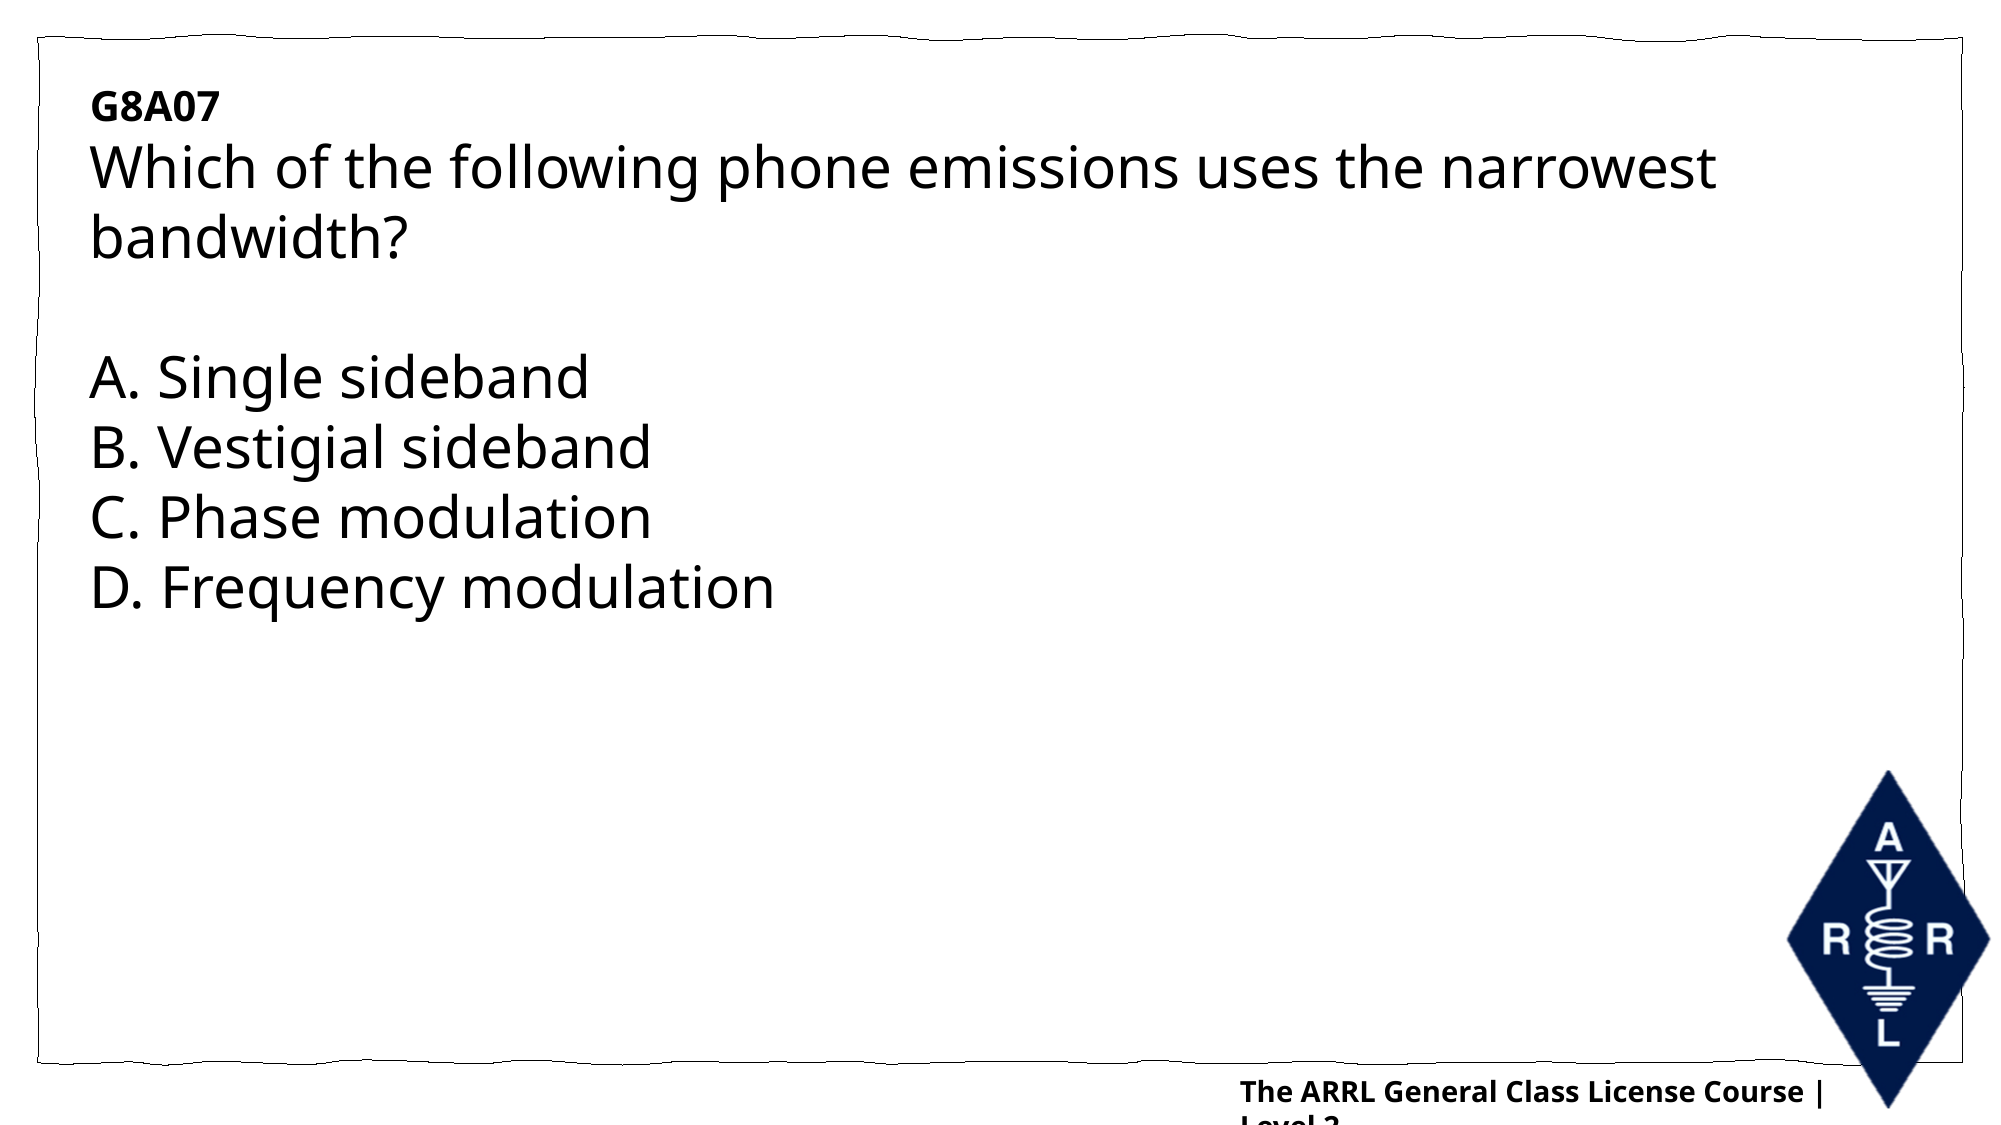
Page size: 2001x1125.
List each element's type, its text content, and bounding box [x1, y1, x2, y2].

text_box G8A07 Which of the following phone emissions uses the narrowest bandwidth? A. Single sideband B. Vestigial sideband C. Phase modulation D. Frequency modulation [75, 72, 1850, 628]
picture [1773, 752, 1999, 1125]
